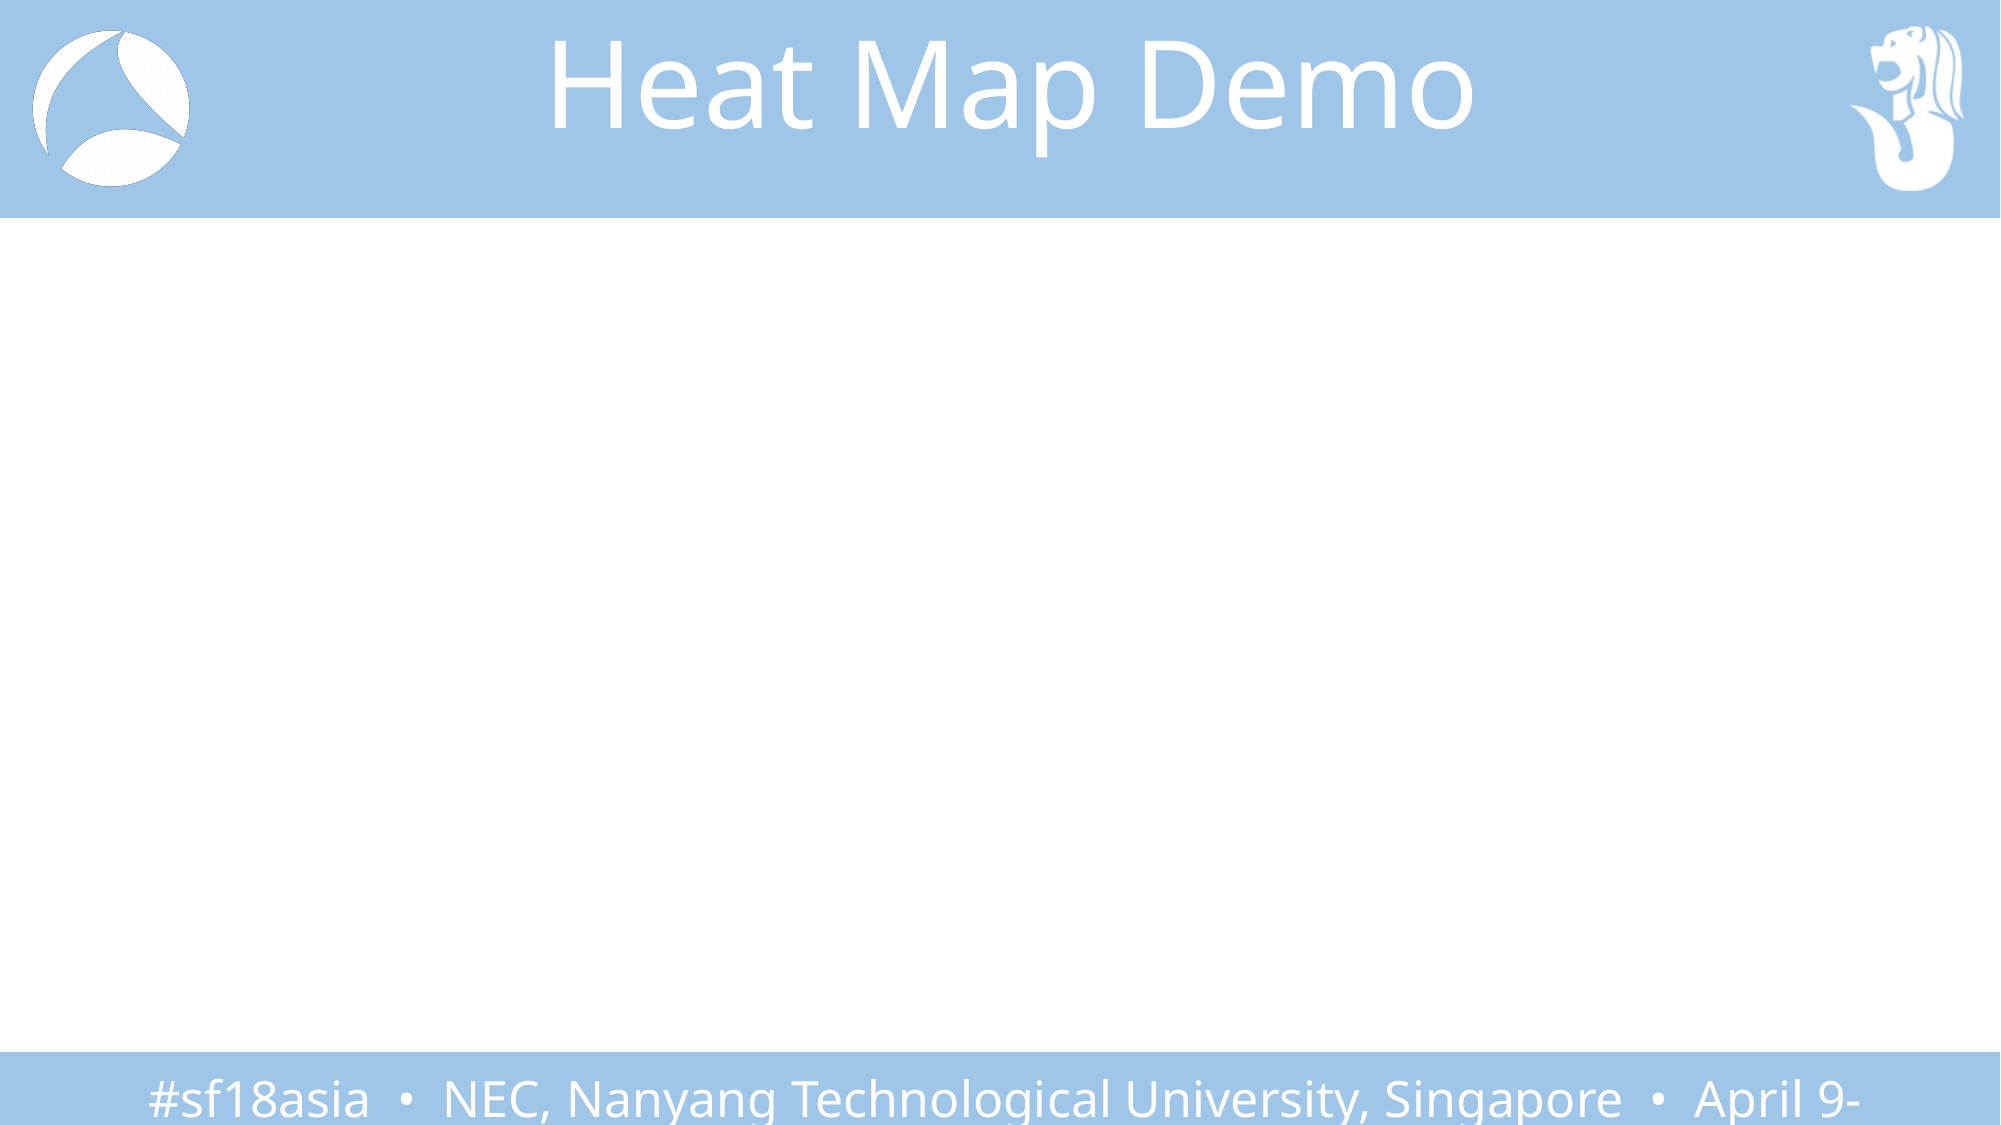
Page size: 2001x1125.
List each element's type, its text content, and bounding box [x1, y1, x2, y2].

picture [1849, 155, 1964, 191]
picture [32, 155, 190, 187]
title Heat Map Demo [31, 24, 1994, 155]
